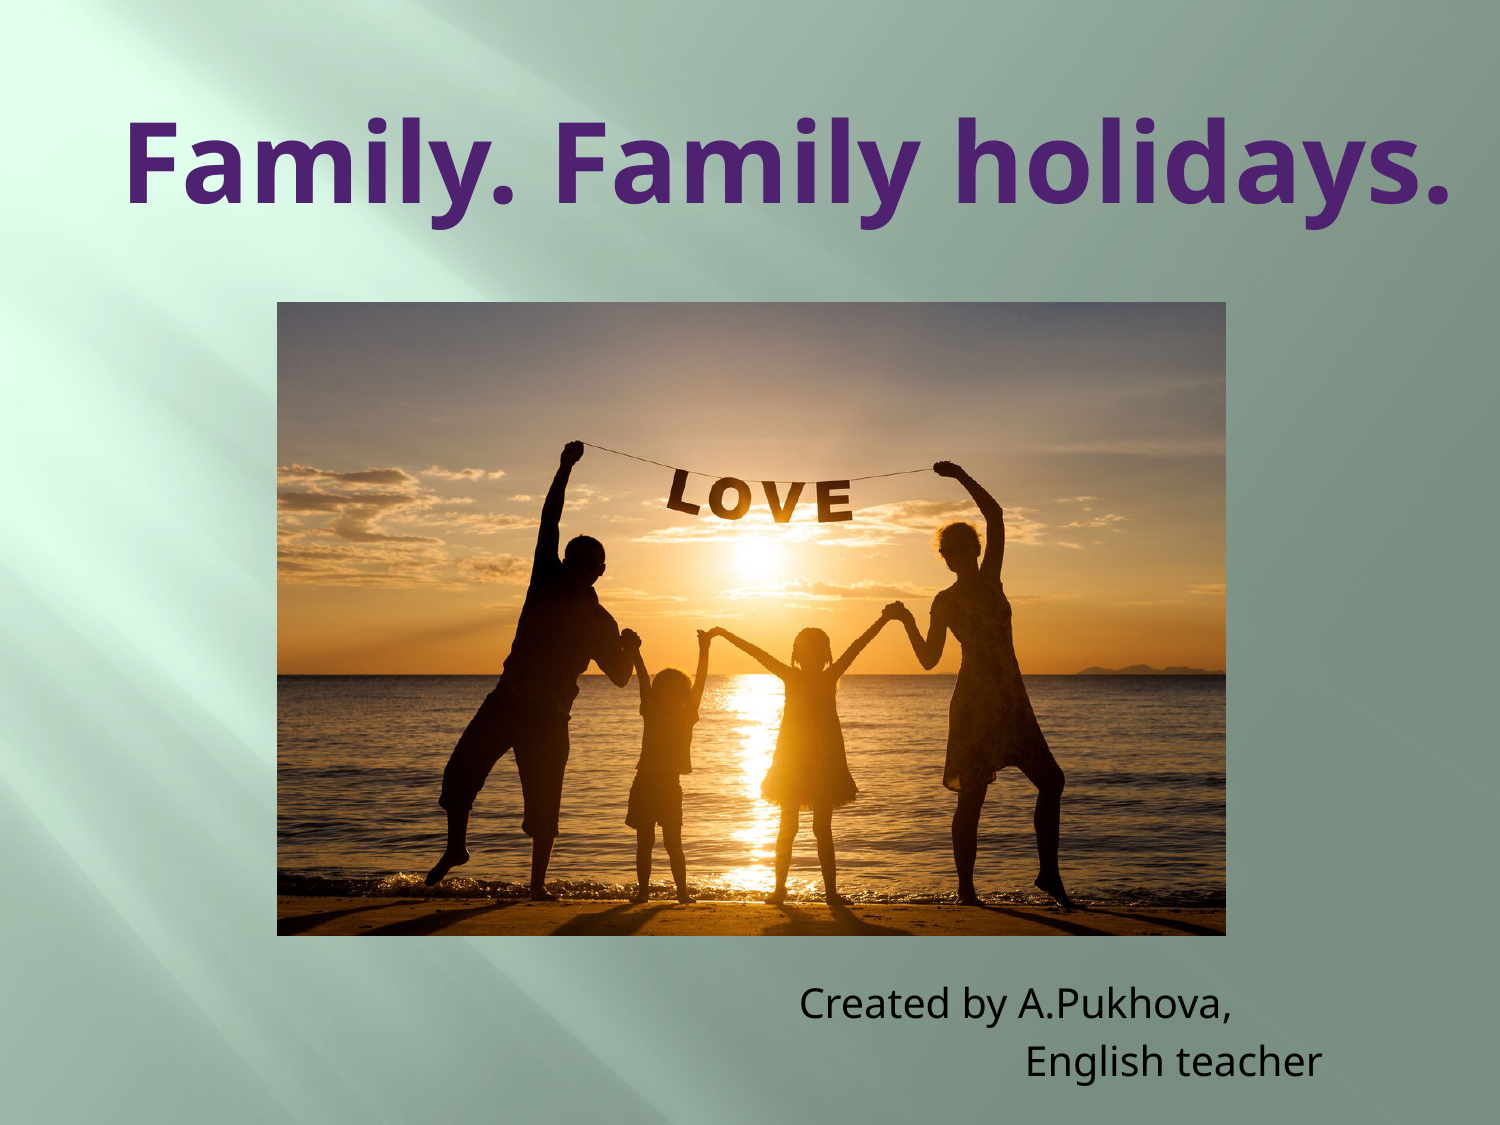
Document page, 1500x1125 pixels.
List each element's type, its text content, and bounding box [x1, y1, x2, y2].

title Family. Family holidays. [75, 35, 1500, 282]
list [277, 302, 1226, 936]
text_box Created by A.Pukhova, English teacher [761, 912, 1412, 1094]
